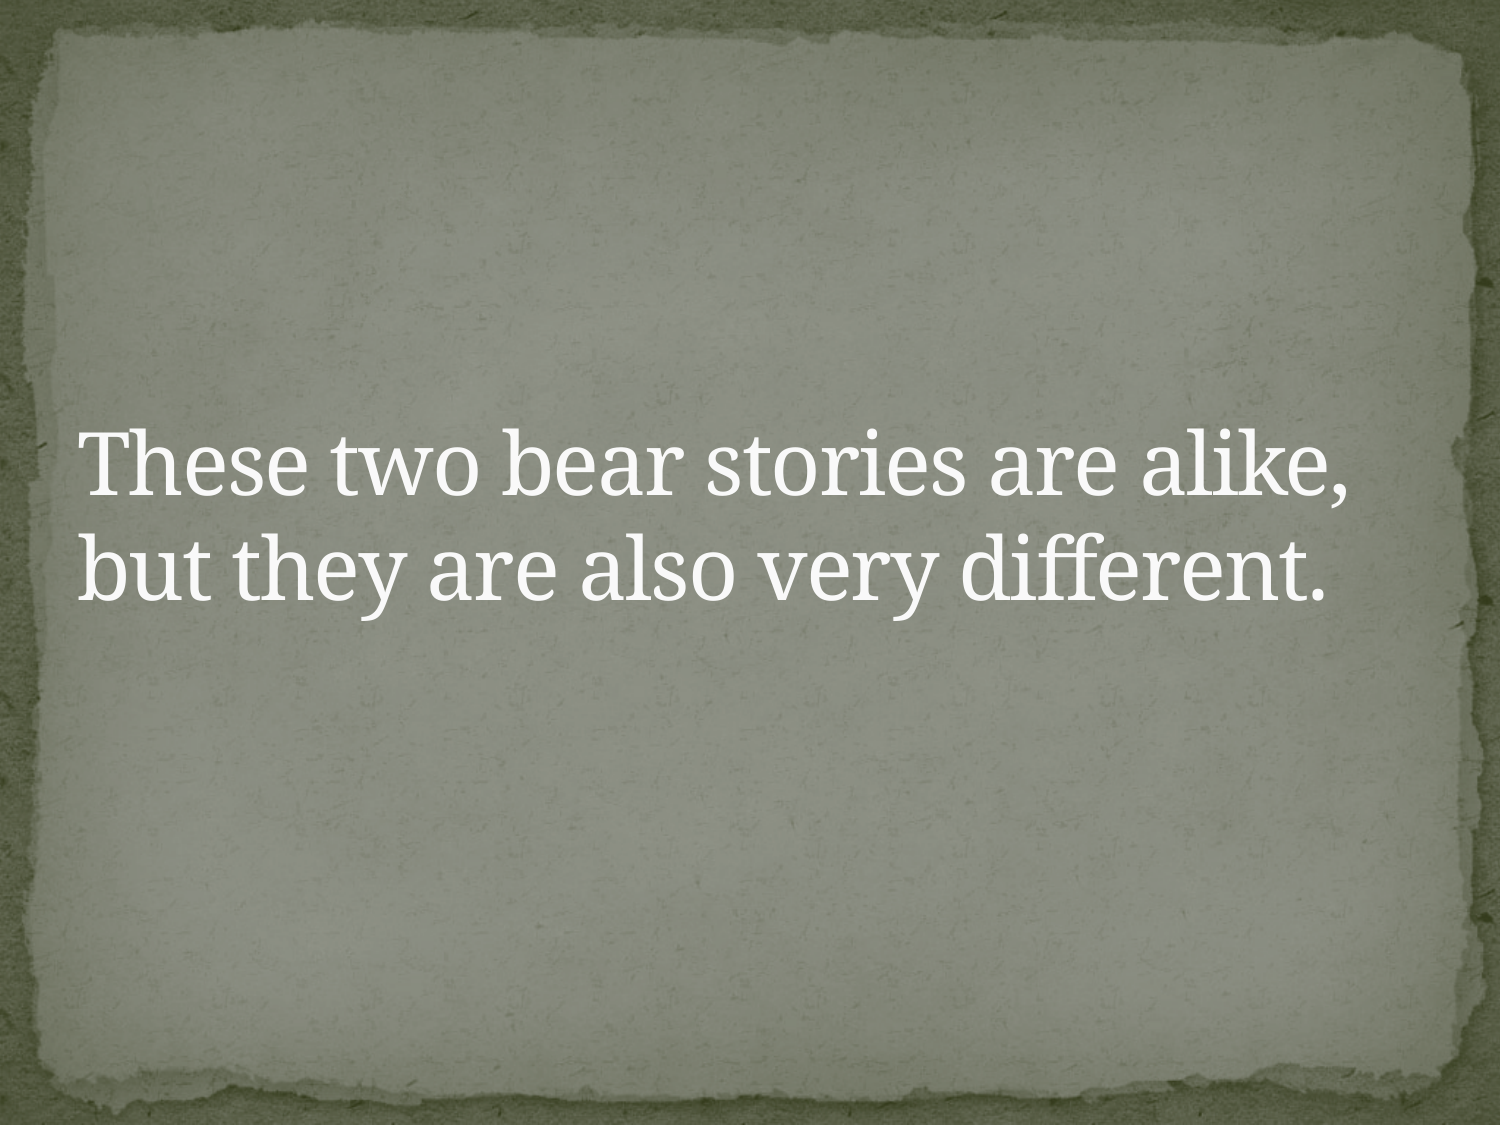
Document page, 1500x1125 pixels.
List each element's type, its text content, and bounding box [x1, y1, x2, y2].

title These two bear stories are alike, but they are also very different. [62, 374, 1413, 625]
